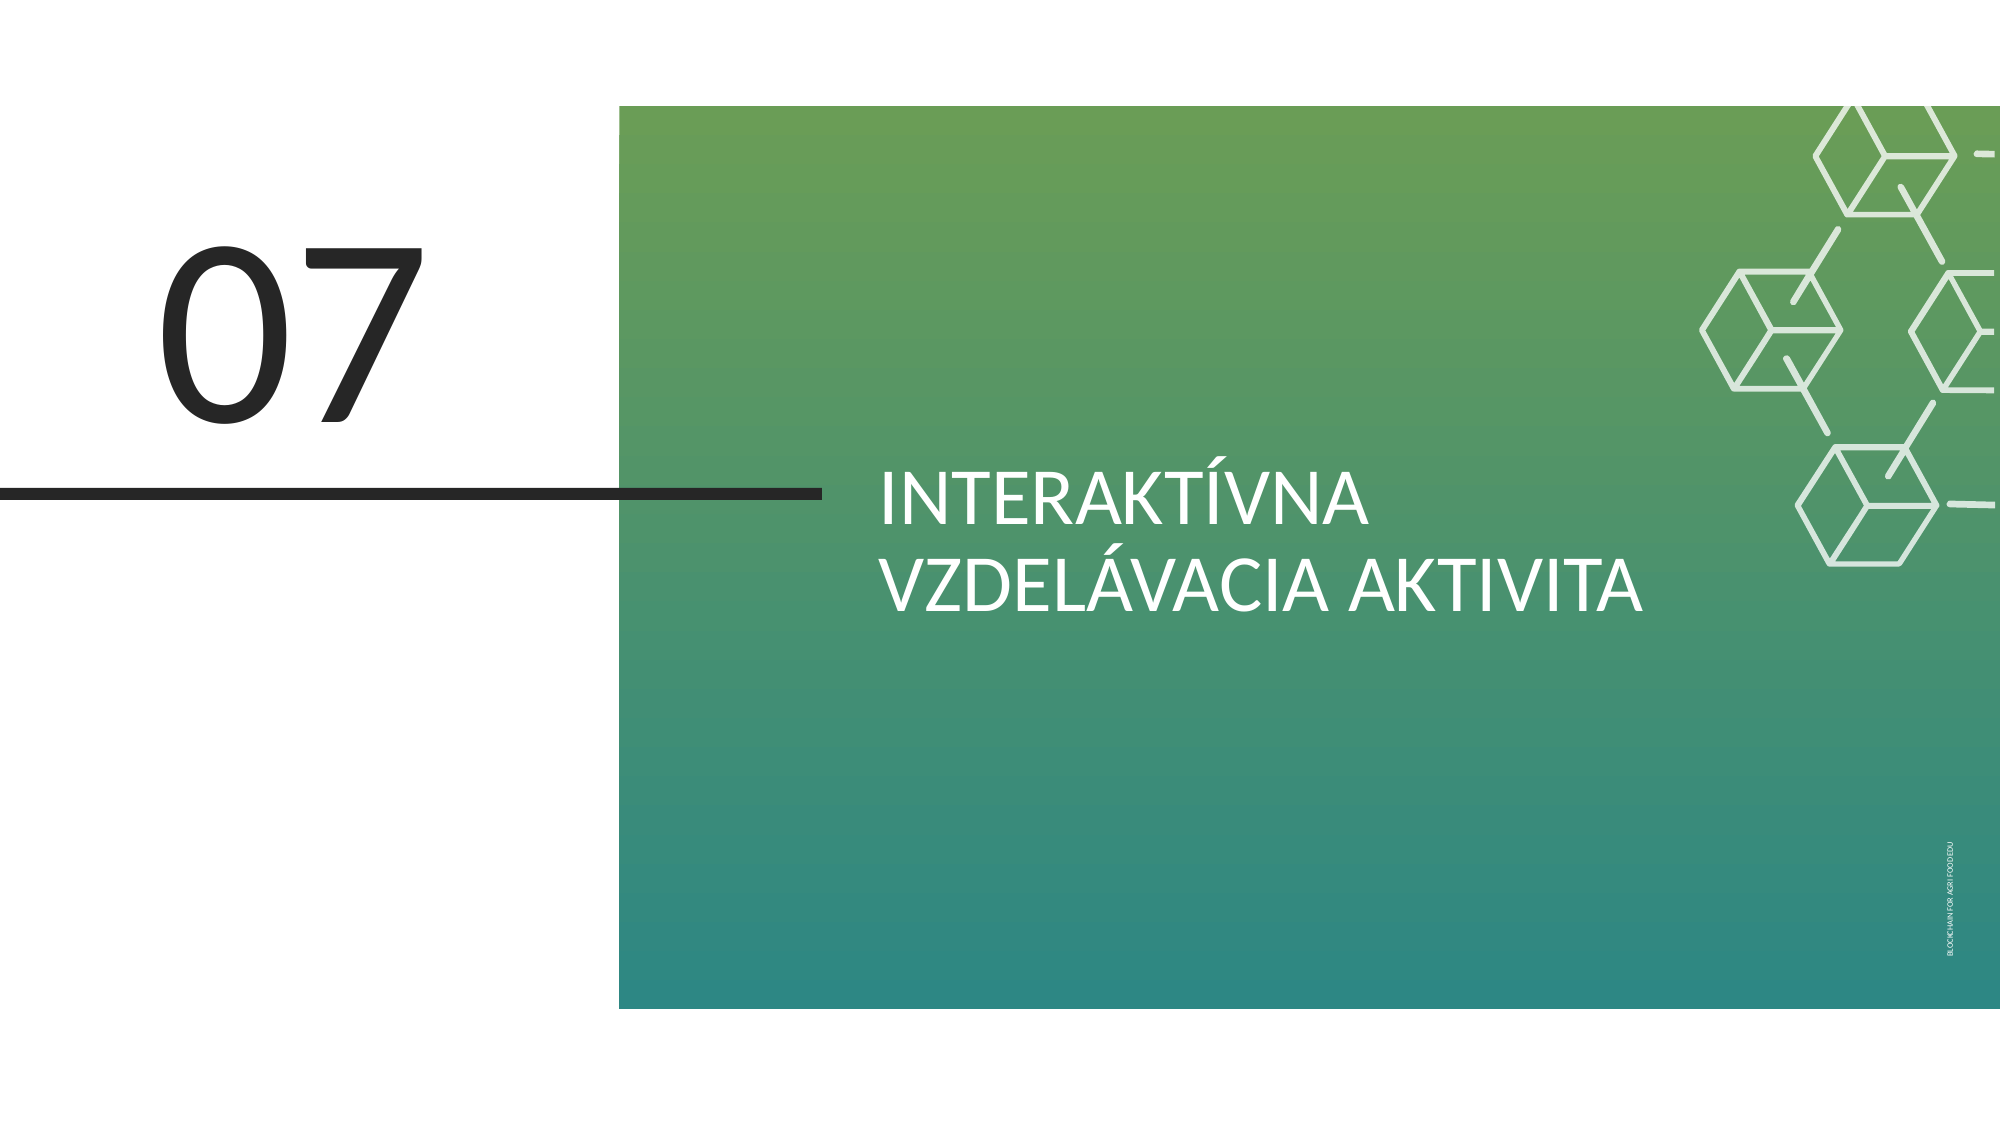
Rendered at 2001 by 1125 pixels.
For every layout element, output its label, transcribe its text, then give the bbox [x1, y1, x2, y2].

list INTERAKTÍVNA VZDELÁVACIA AKTIVITA [864, 446, 1709, 899]
list 07 [141, 180, 481, 447]
